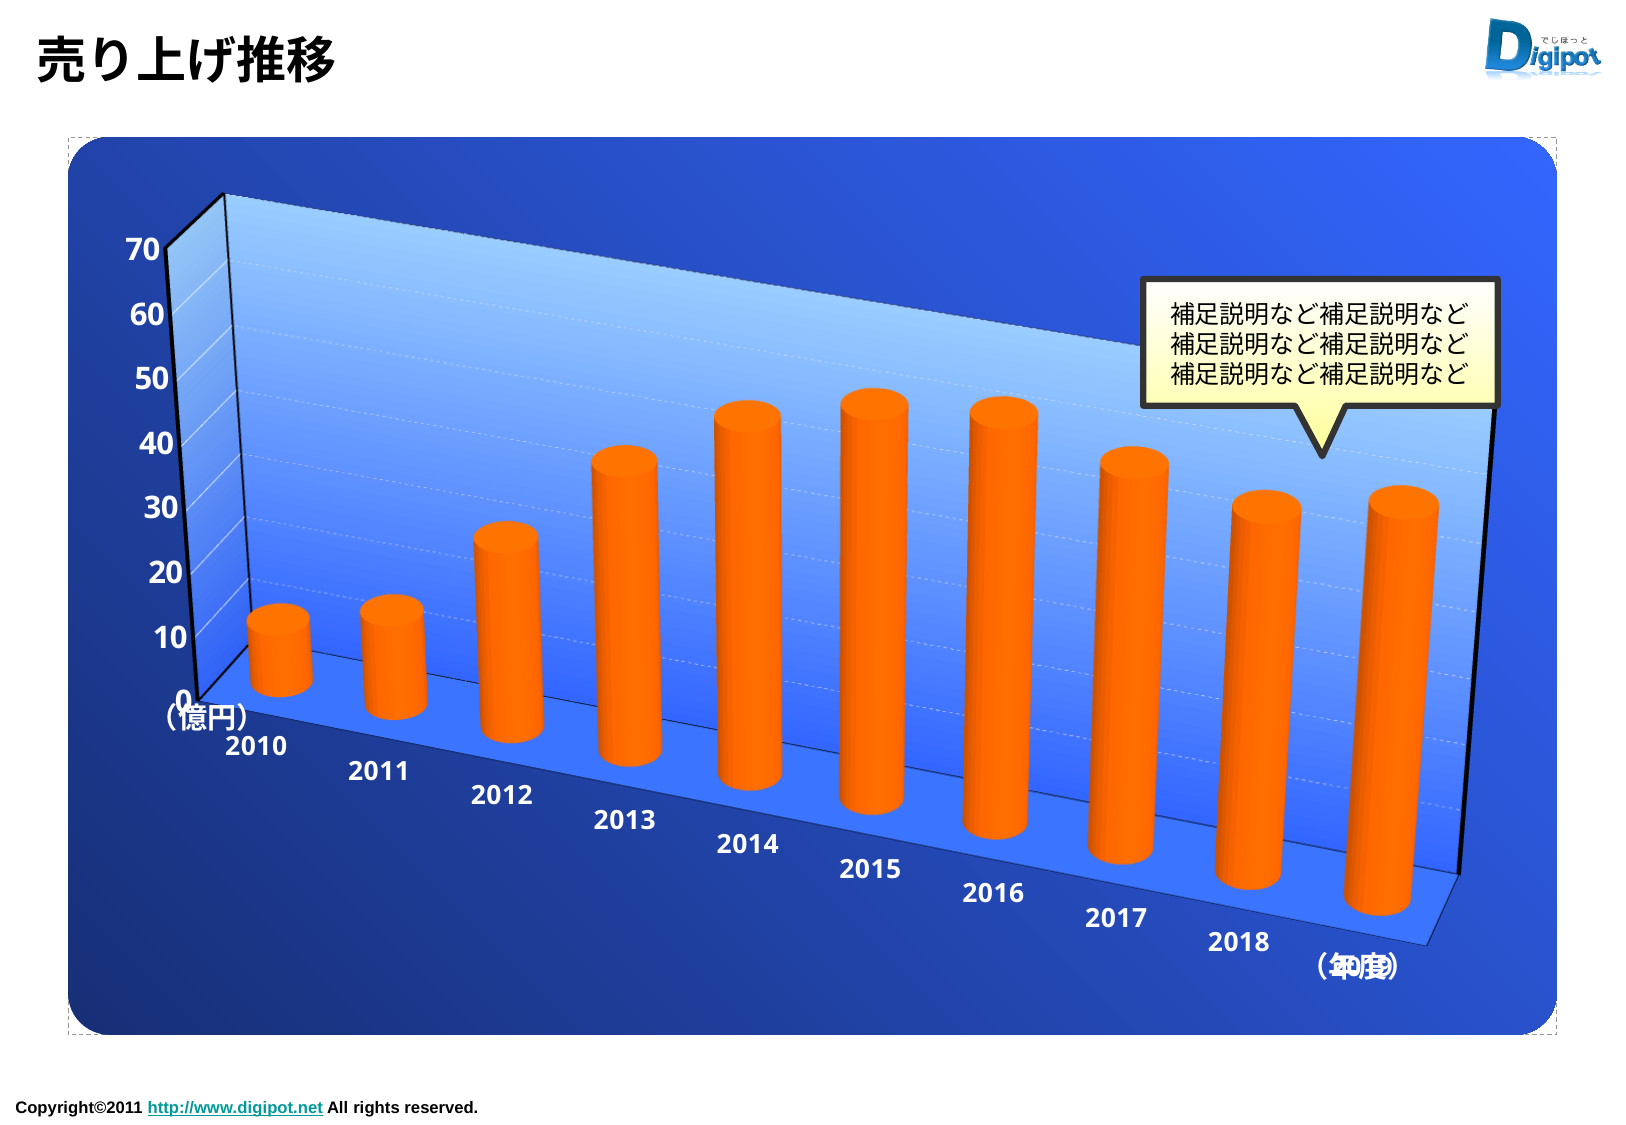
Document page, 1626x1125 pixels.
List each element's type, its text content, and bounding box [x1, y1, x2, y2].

text_box [1550, 156, 1557, 1016]
chart [76, 145, 1550, 1040]
text_box [68, 154, 76, 1018]
title 売り上げ推移 [21, 19, 881, 98]
picture [1485, 18, 1602, 82]
text_box [85, 137, 1540, 145]
